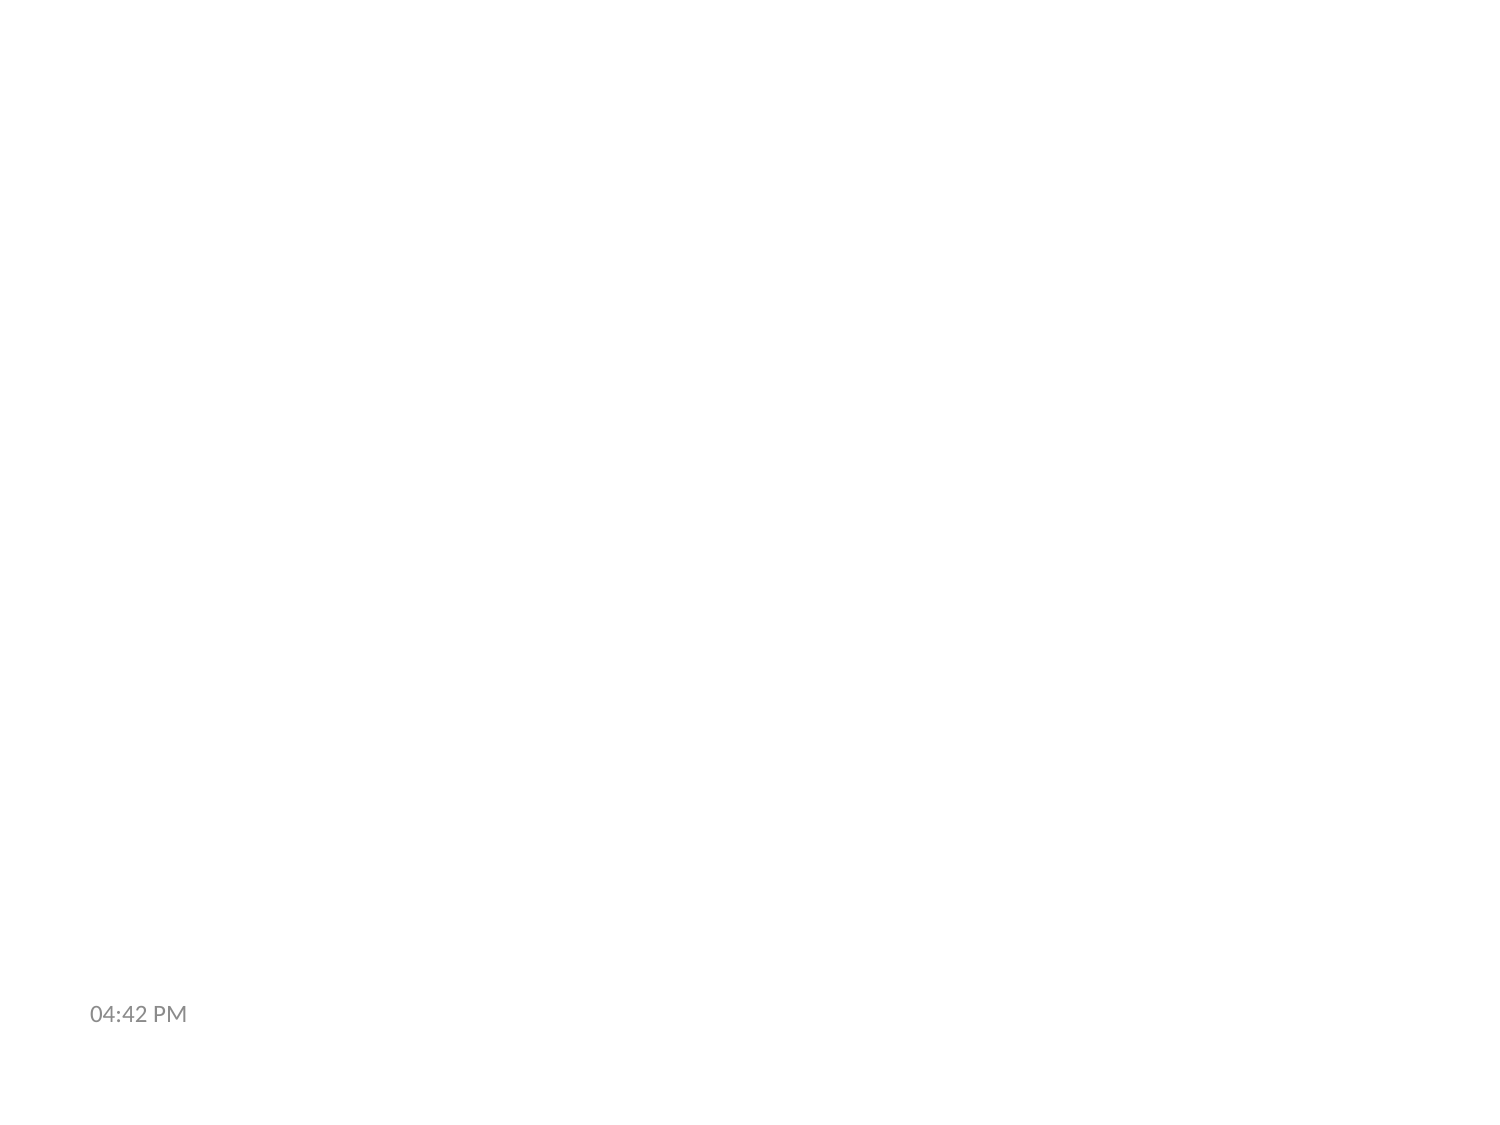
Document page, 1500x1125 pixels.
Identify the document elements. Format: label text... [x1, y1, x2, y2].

text_box 3:35 PM [75, 982, 425, 1043]
